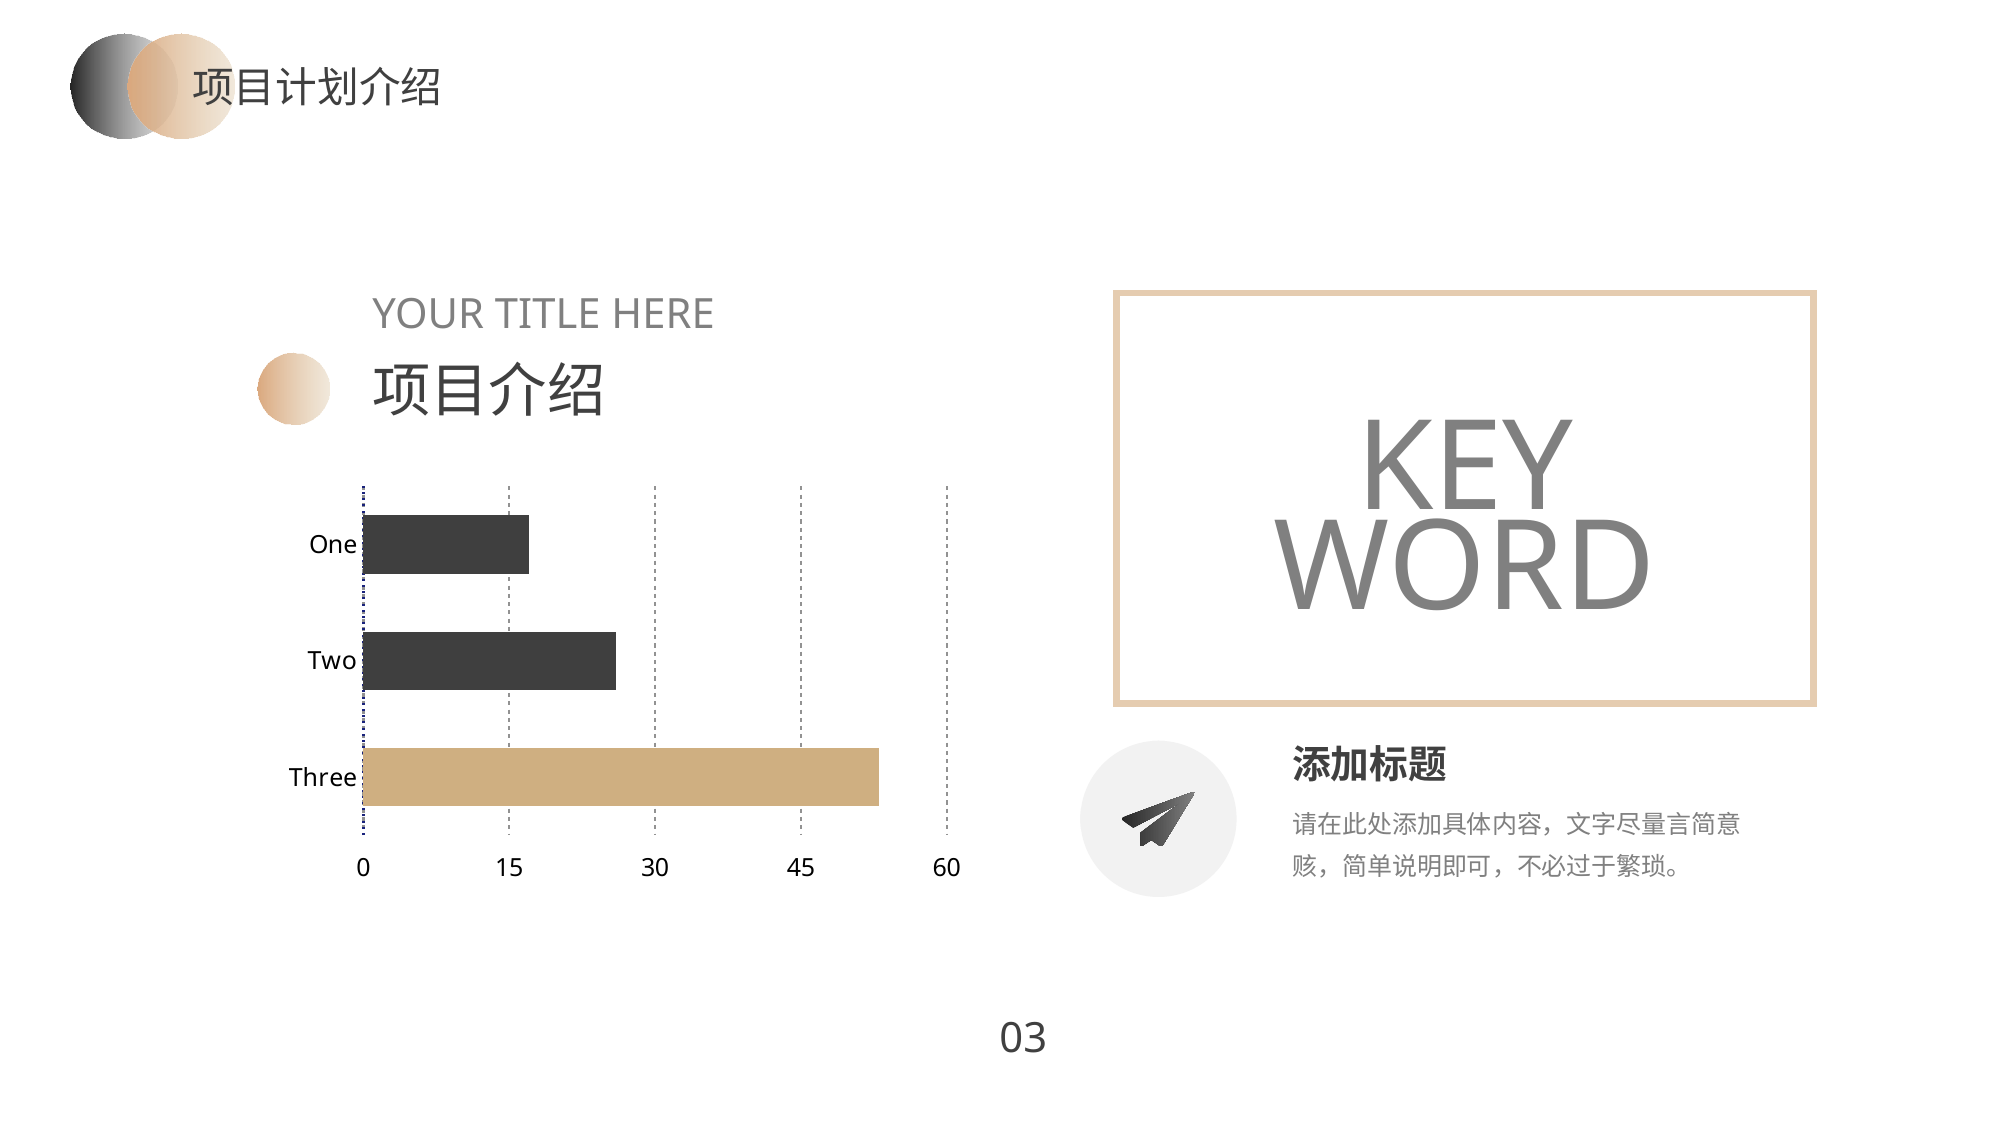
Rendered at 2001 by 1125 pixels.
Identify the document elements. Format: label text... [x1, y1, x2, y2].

text_box 项目计划介绍 [177, 53, 712, 118]
chart [273, 454, 964, 885]
text_box 项目介绍 [357, 345, 621, 431]
text_box 添加标题 [1277, 732, 1595, 794]
text_box 请在此处添加具体内容，文字尽量言简意赅，简单说明即可，不必过于繁琐。 [1277, 789, 1777, 888]
text_box YOUR TITLE HERE [357, 278, 880, 330]
text_box [126, 32, 225, 140]
text_box [1080, 740, 1237, 897]
text_box [69, 32, 152, 140]
text_box 03 [984, 1003, 1077, 1069]
text_box [255, 351, 331, 426]
text_box [1121, 791, 1195, 847]
text_box [1116, 292, 1814, 704]
